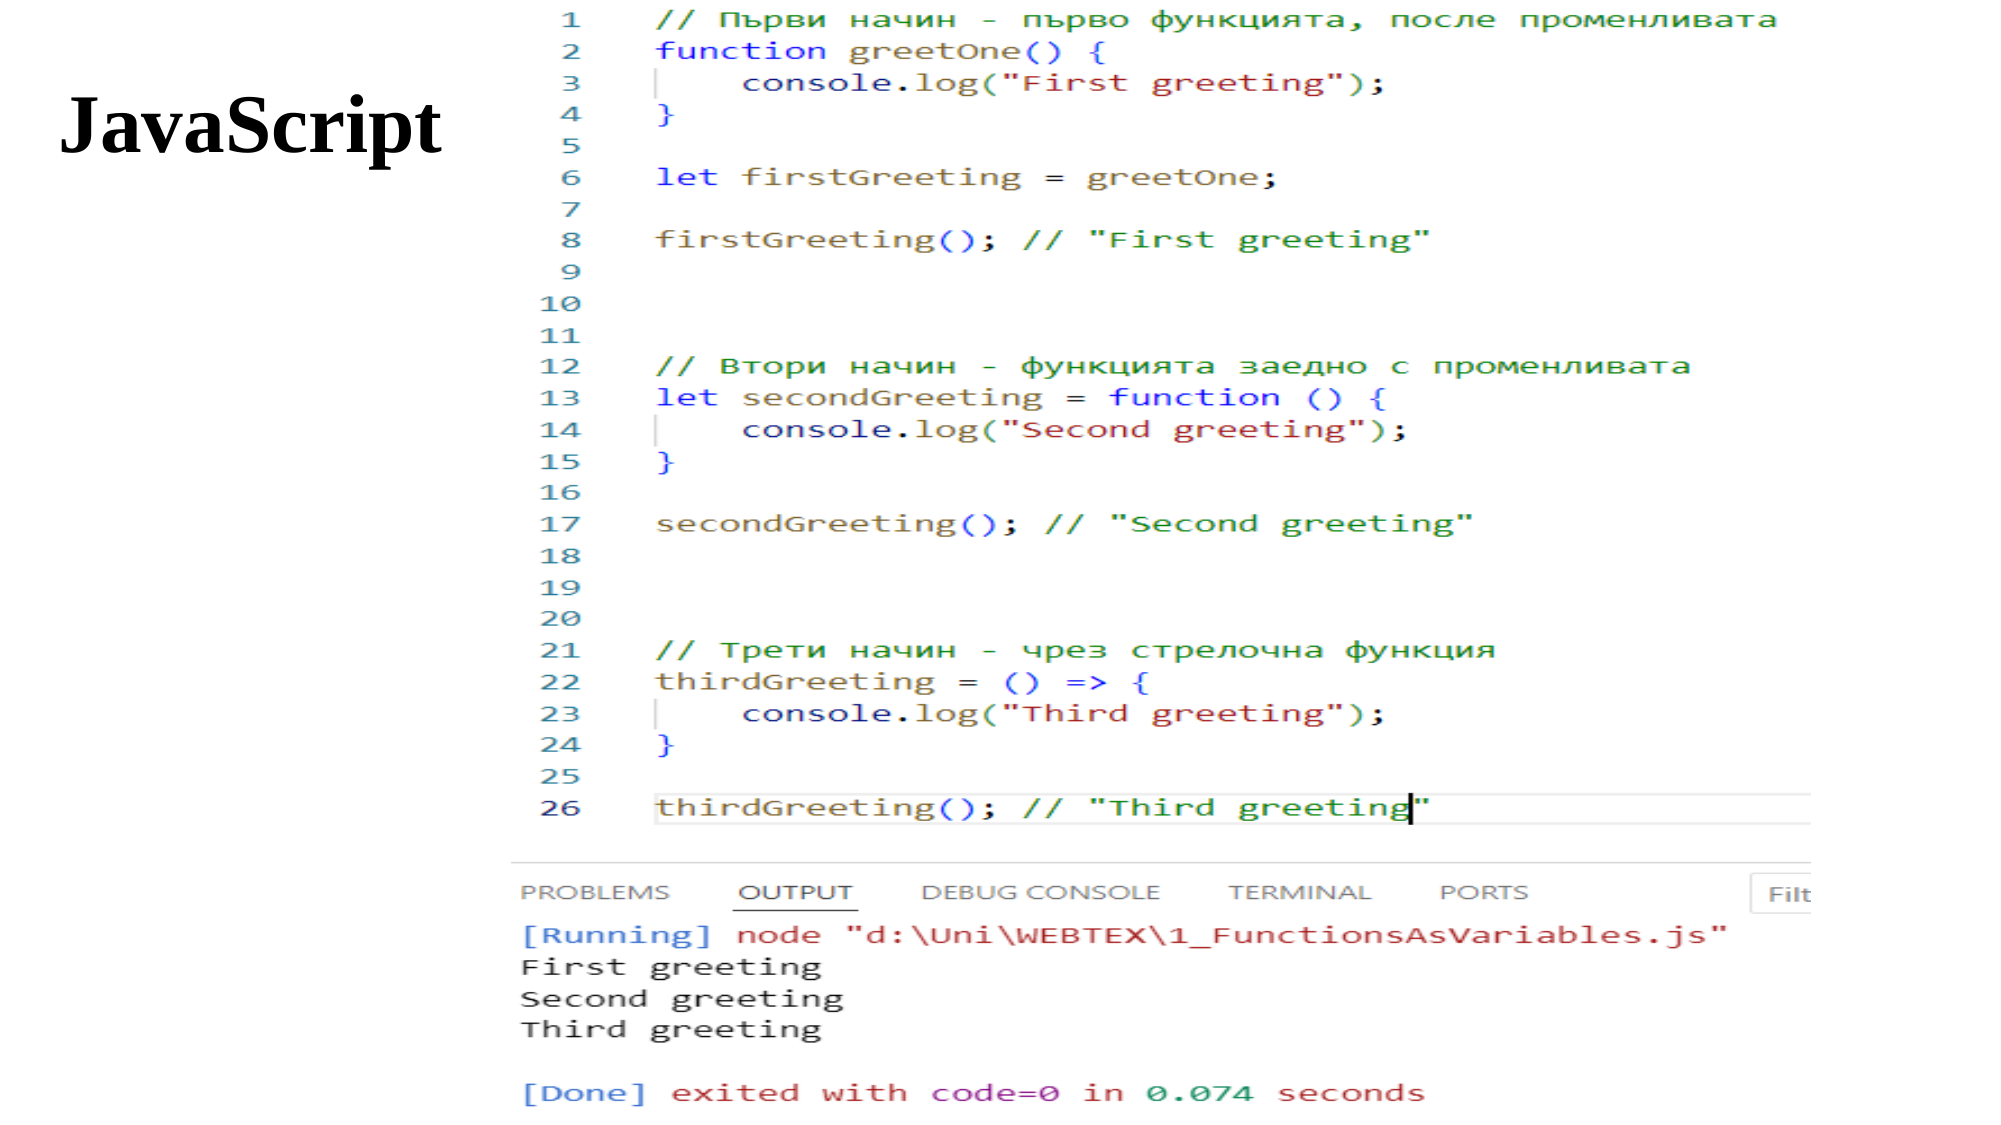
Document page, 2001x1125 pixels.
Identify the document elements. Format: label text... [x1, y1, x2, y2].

text_box JavaScript [43, 61, 501, 177]
picture [511, 2, 1811, 1125]
